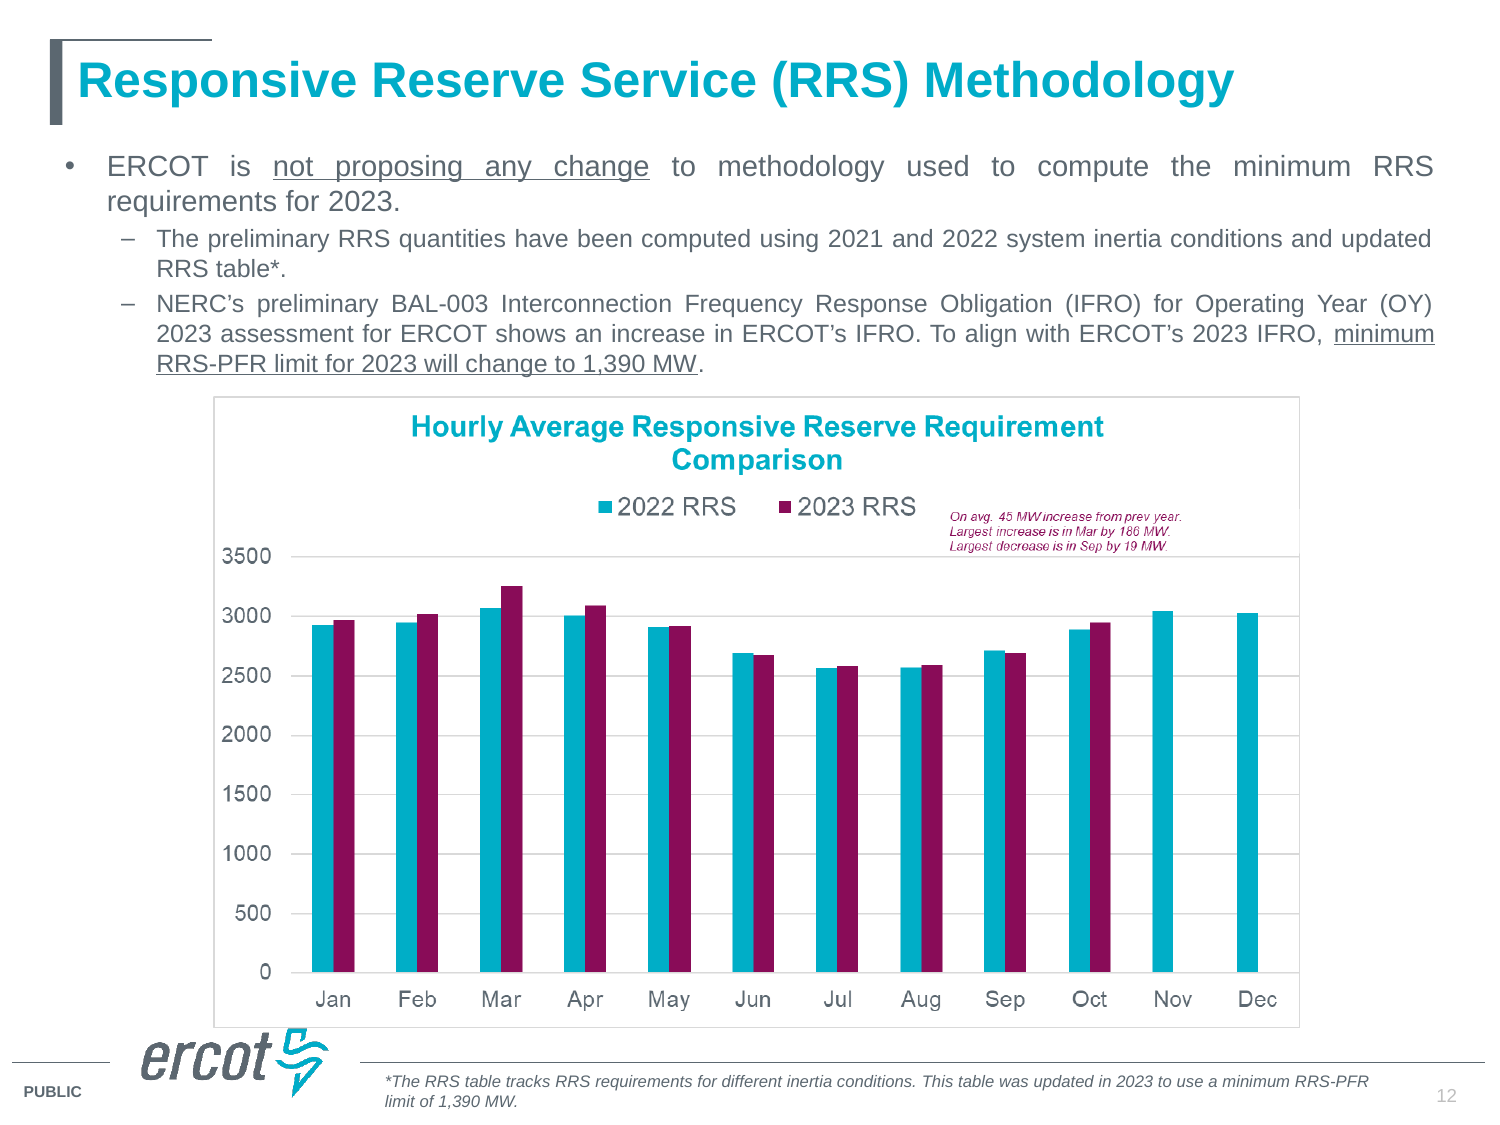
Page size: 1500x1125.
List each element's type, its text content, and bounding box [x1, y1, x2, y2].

title Responsive Reserve Service (RRS) Methodology [62, 39, 1450, 125]
text_box *The RRS table tracks RRS requirements for different inertia conditions. This table was updated in 2023 to use a minimum RRS-PFR limit of 1,390 MW. [370, 1063, 1386, 1125]
picture [137, 396, 1300, 1100]
list ERCOT is not proposing any change to methodology used to compute the minimum RRS requirements for 2023. The preliminary RRS quantities have been computed using 2021 and 2022 system inertia conditions and updated RRS table*. NERC’s preliminary BAL-003 Interconnection Frequency Response Obligation (IFRO) for Operating Year (OY) 2023 assessment for ERCOT shows an increase in ERCOT’s IFRO. To align with ERCOT’s 2023 IFRO, minimum RRS-PFR limit for 2023 will change to 1,390 MW. [50, 140, 1450, 972]
